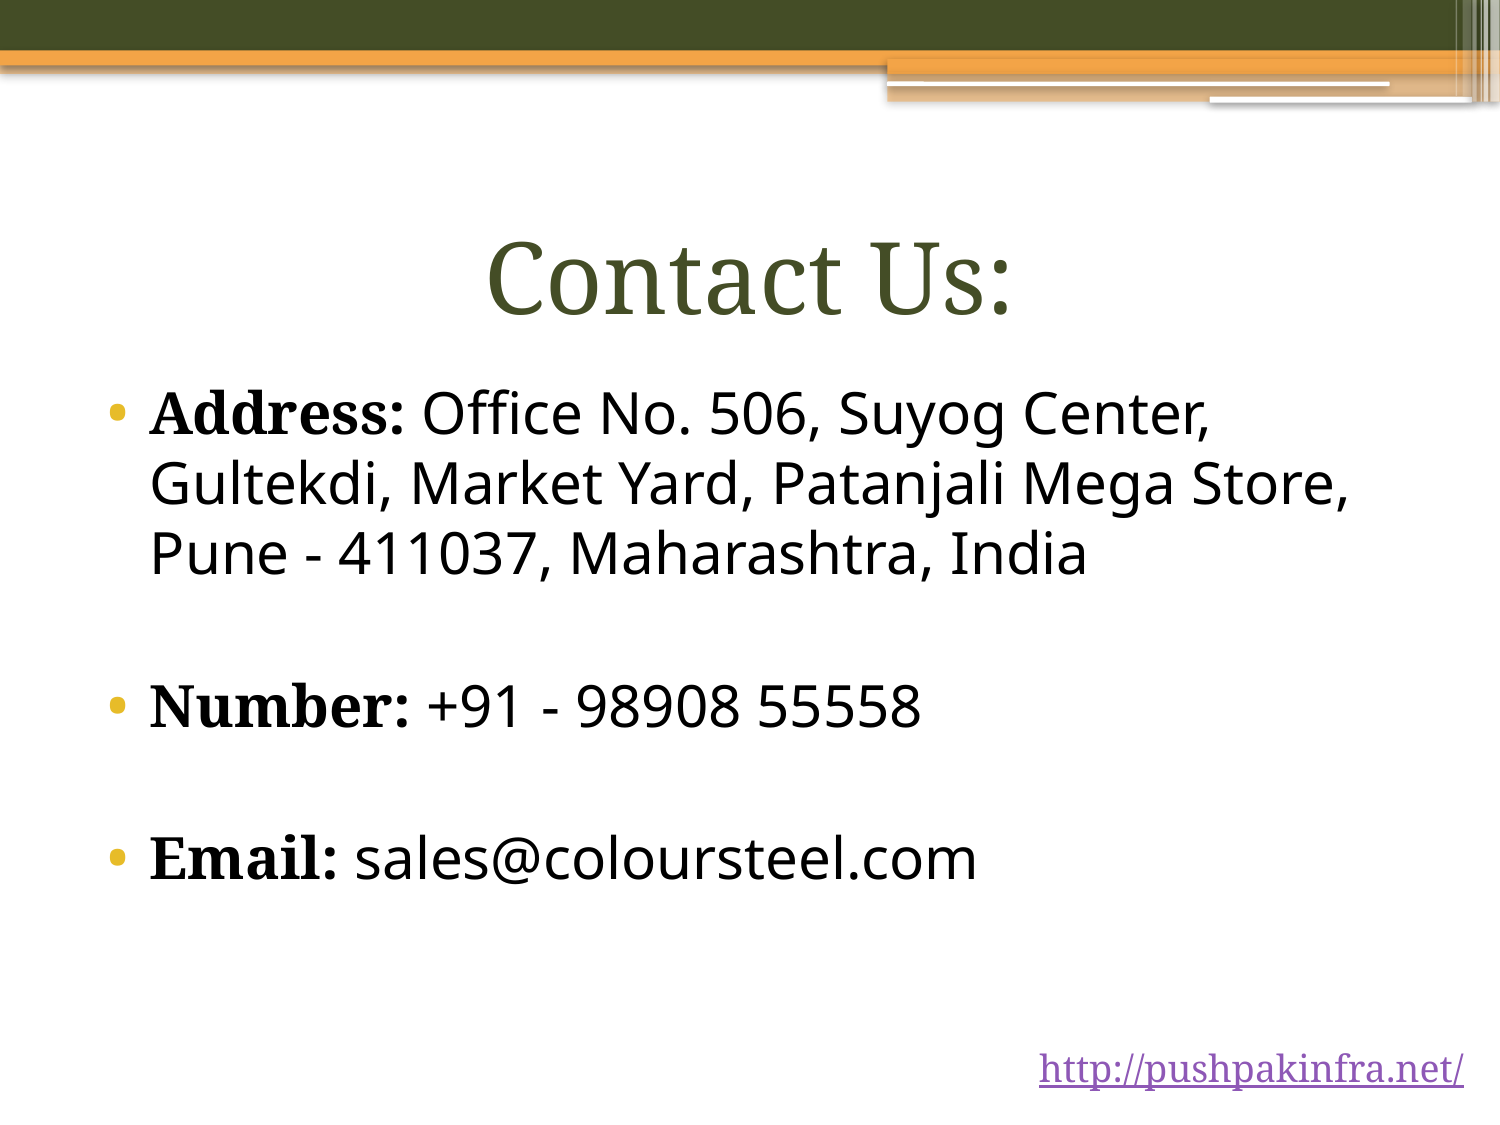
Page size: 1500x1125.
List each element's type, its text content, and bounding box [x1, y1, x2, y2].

title Contact Us: [75, 187, 1425, 363]
text_box http://pushpakinfra.net/ [1024, 1037, 1479, 1104]
list Address: Office No. 506, Suyog Center, Gultekdi, Market Yard, Patanjali Mega Store, Pune - 411037, Maharashtra, India Number: +91 - 98908 55558 Email: sales@coloursteel.com [75, 368, 1425, 1079]
